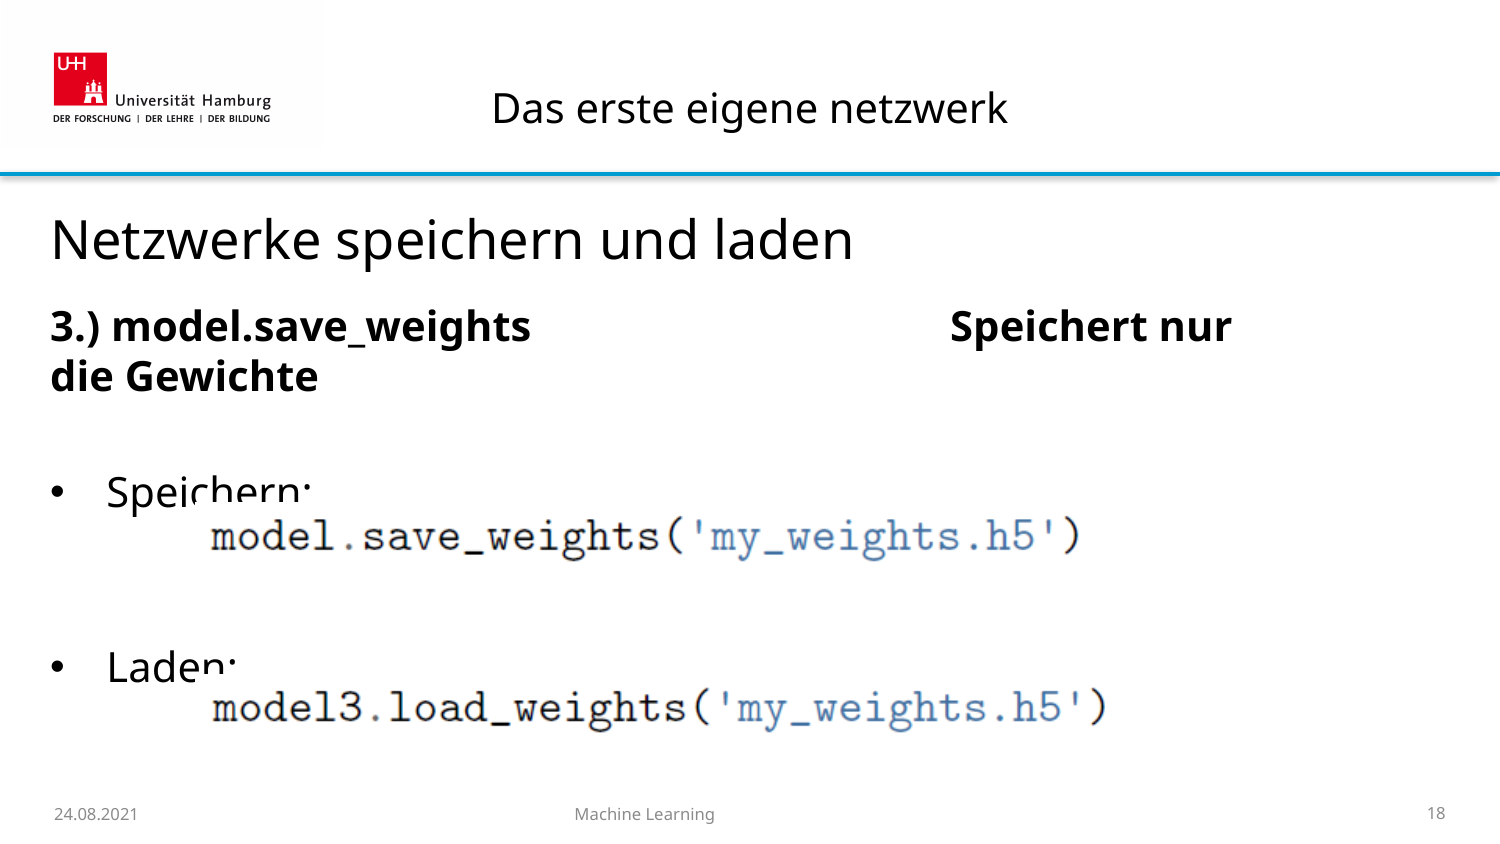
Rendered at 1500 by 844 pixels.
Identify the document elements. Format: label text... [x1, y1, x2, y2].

slide_number 18 [1361, 788, 1446, 833]
list Netzwerke speichern und laden [35, 197, 1406, 281]
picture [1, 0, 323, 149]
list 3.) model.save_weights Speichert nur die Gewichte Speichern: Laden: [35, 291, 1294, 765]
picture [195, 502, 1095, 571]
title Das erste eigene netzwerk [275, 91, 1225, 122]
picture [195, 674, 1130, 753]
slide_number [54, 788, 210, 833]
footer Machine Learning [273, 788, 1016, 833]
